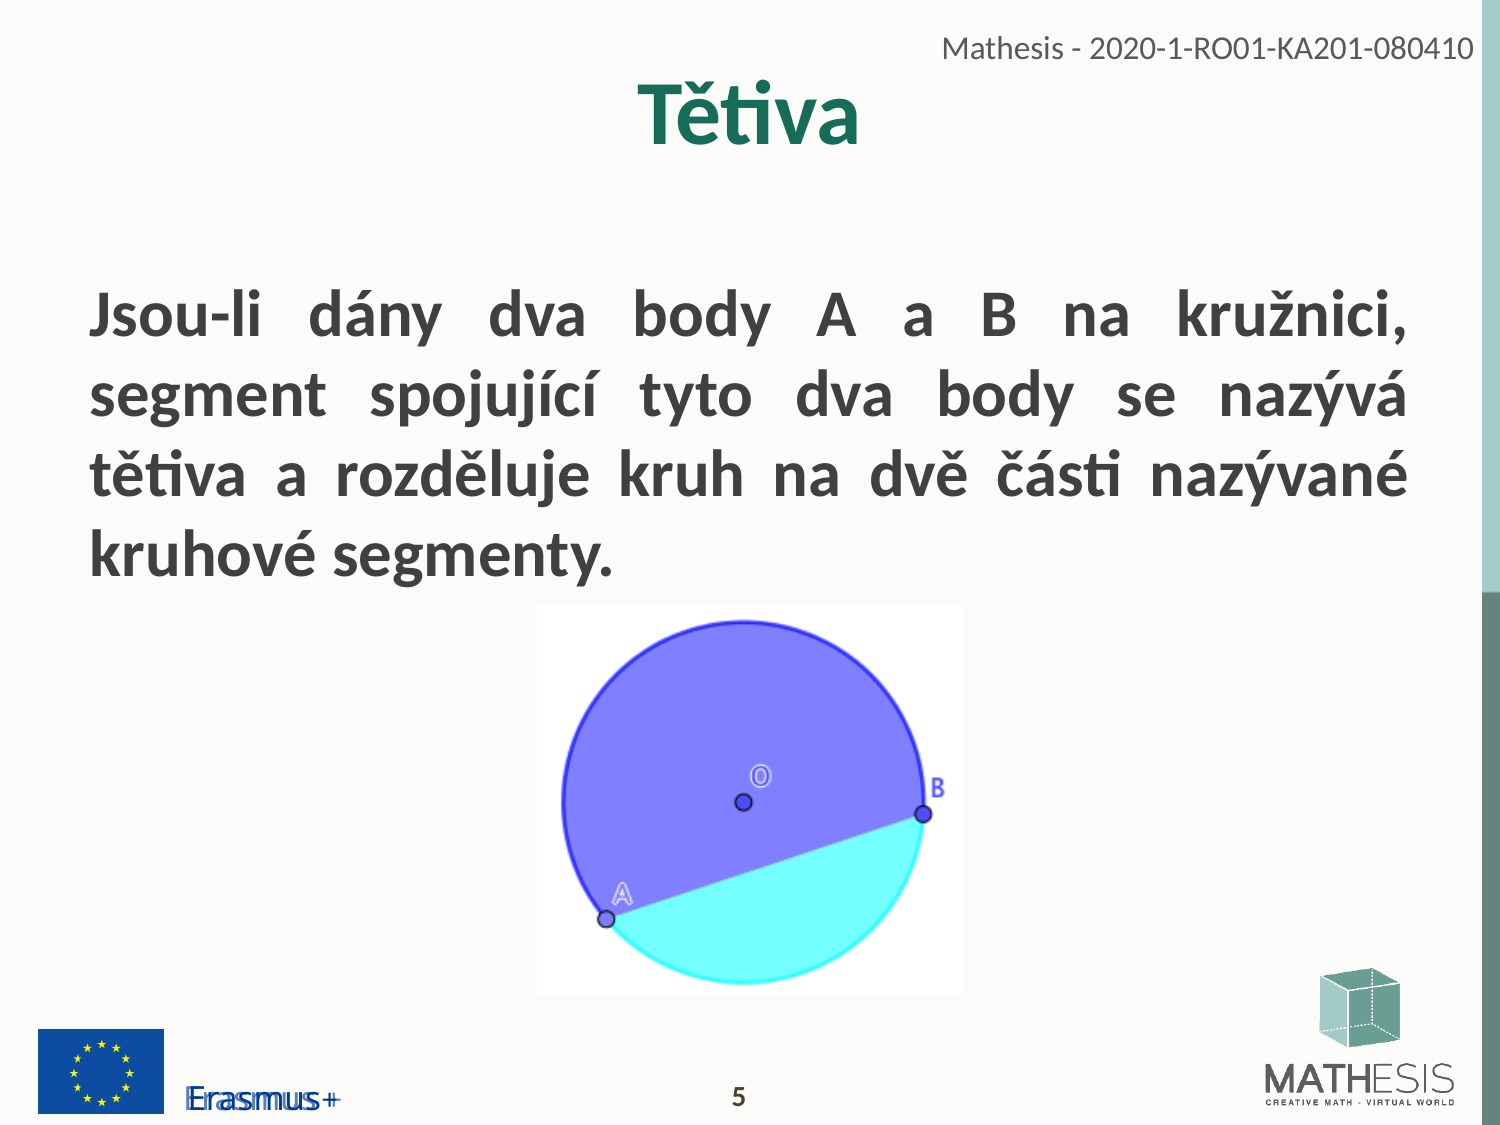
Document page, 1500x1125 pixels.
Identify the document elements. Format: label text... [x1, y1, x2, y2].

title Tětiva [75, 45, 1425, 233]
list Jsou-li dány dva body A a B na kružnici, segment spojující tyto dva body se nazývá tětiva a rozděluje kruh na dvě části nazývané kruhové segmenty. [75, 262, 1425, 1005]
picture [38, 1029, 164, 1114]
picture [537, 605, 963, 996]
